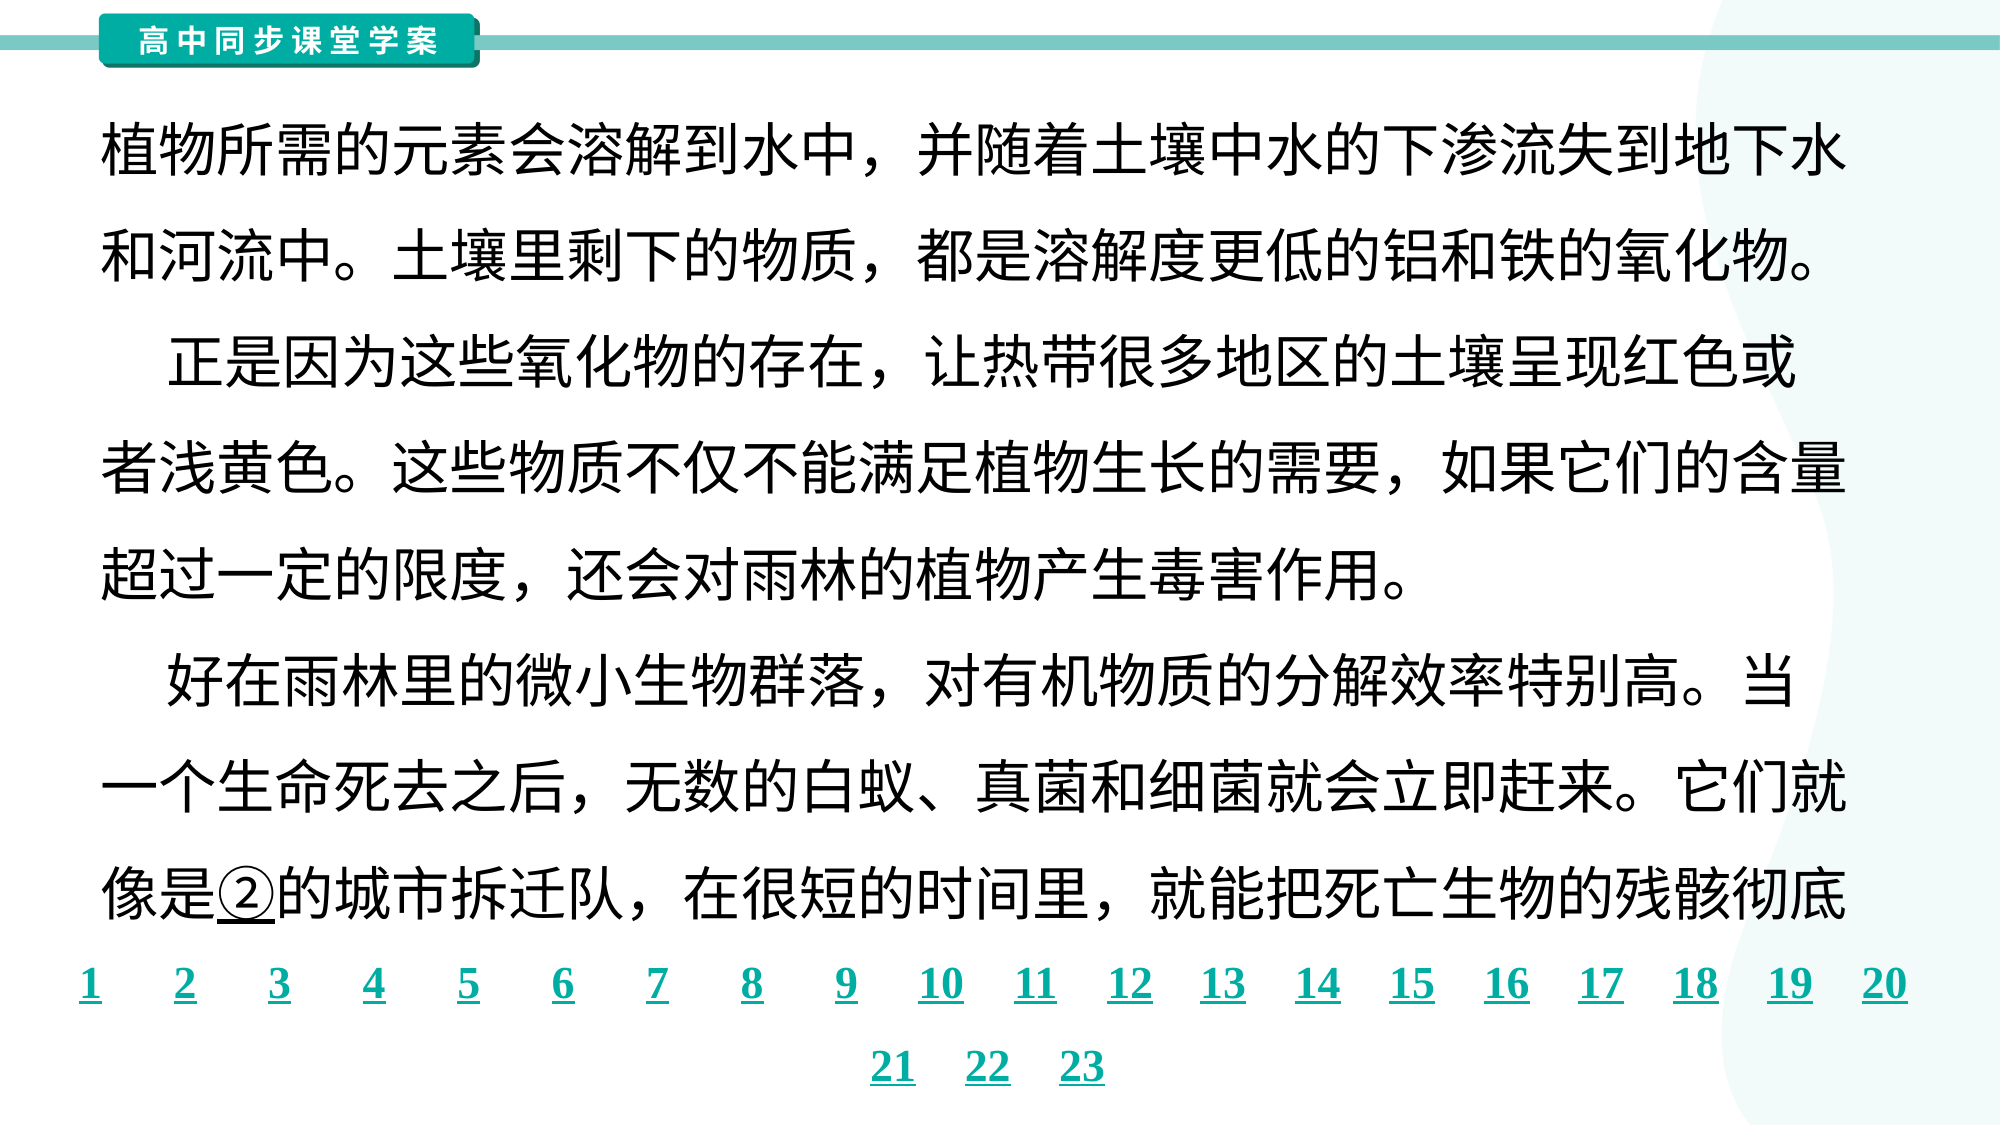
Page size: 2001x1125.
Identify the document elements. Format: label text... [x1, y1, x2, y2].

text_box 植物所需的元素会溶解到水中，并随着土壤中水的下渗流失到地下水 和河流中。土壤里剩下的物质，都是溶解度更低的铝和铁的氧化物。 正是因为这些氧化物的存在，让热带很多地区的土壤呈现红色或 者浅黄色。这些物质不仅不能满足植物生长的需要，如果它们的含量 超过一定的限度，还会对雨林的植物产生毒害作用。 好在雨林里的微小生物群落，对有机物质的分解效率特别高。当 一个生命死去之后，无数的白蚁、真菌和细菌就会立即赶来。它们就 像是②的城市拆迁队，在很短的时间里，就能把死亡生物的残骸彻底 [100, 76, 1899, 927]
picture [0, 0, 2000, 1125]
